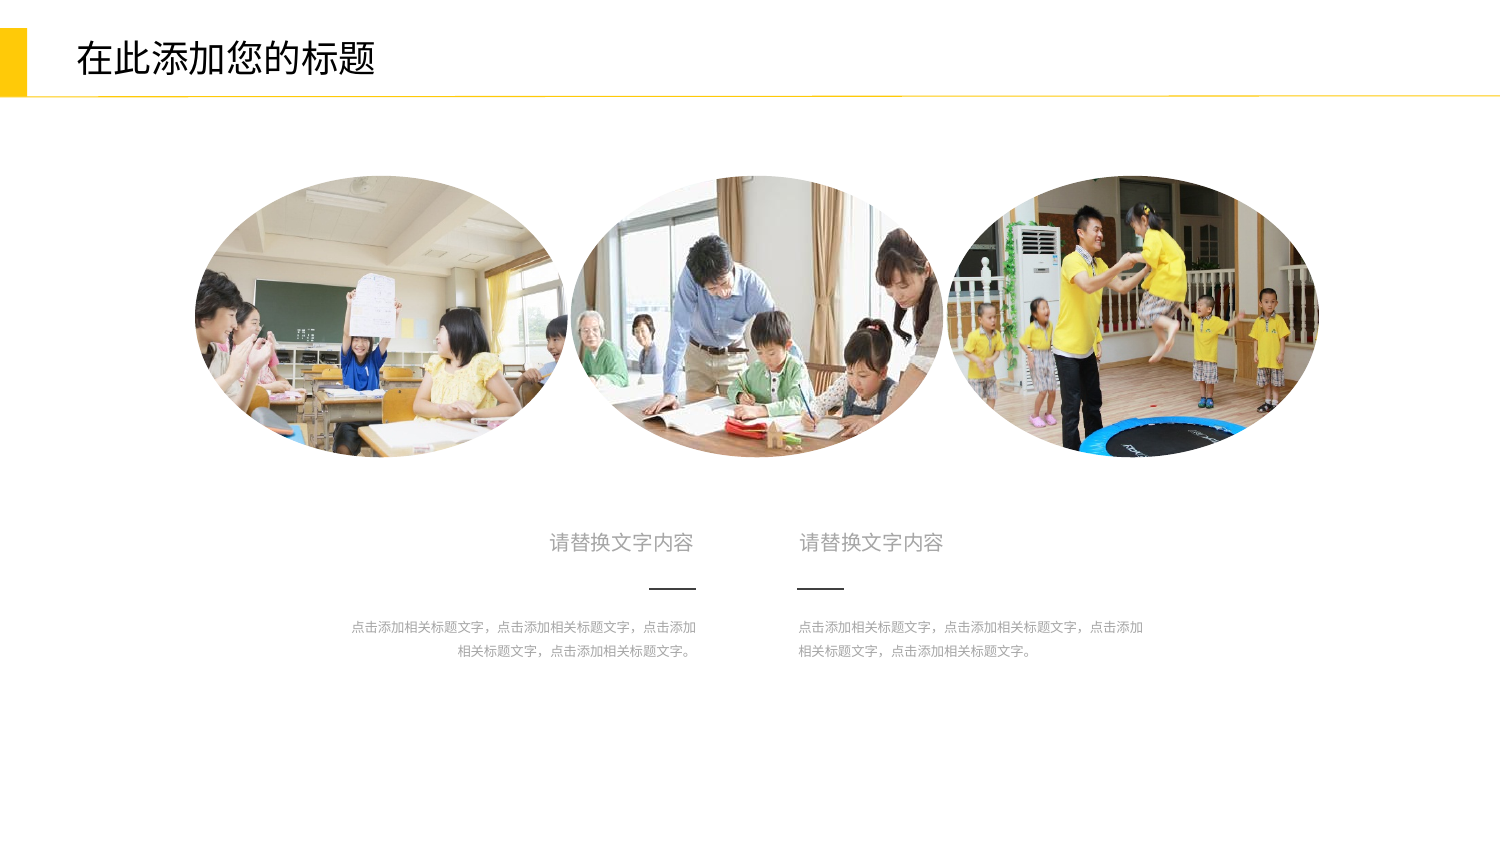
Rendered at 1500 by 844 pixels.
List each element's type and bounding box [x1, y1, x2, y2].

text_box [783, 522, 1165, 668]
text_box [945, 174, 1321, 459]
text_box [329, 522, 711, 668]
text_box [193, 174, 569, 459]
text_box [569, 174, 945, 459]
